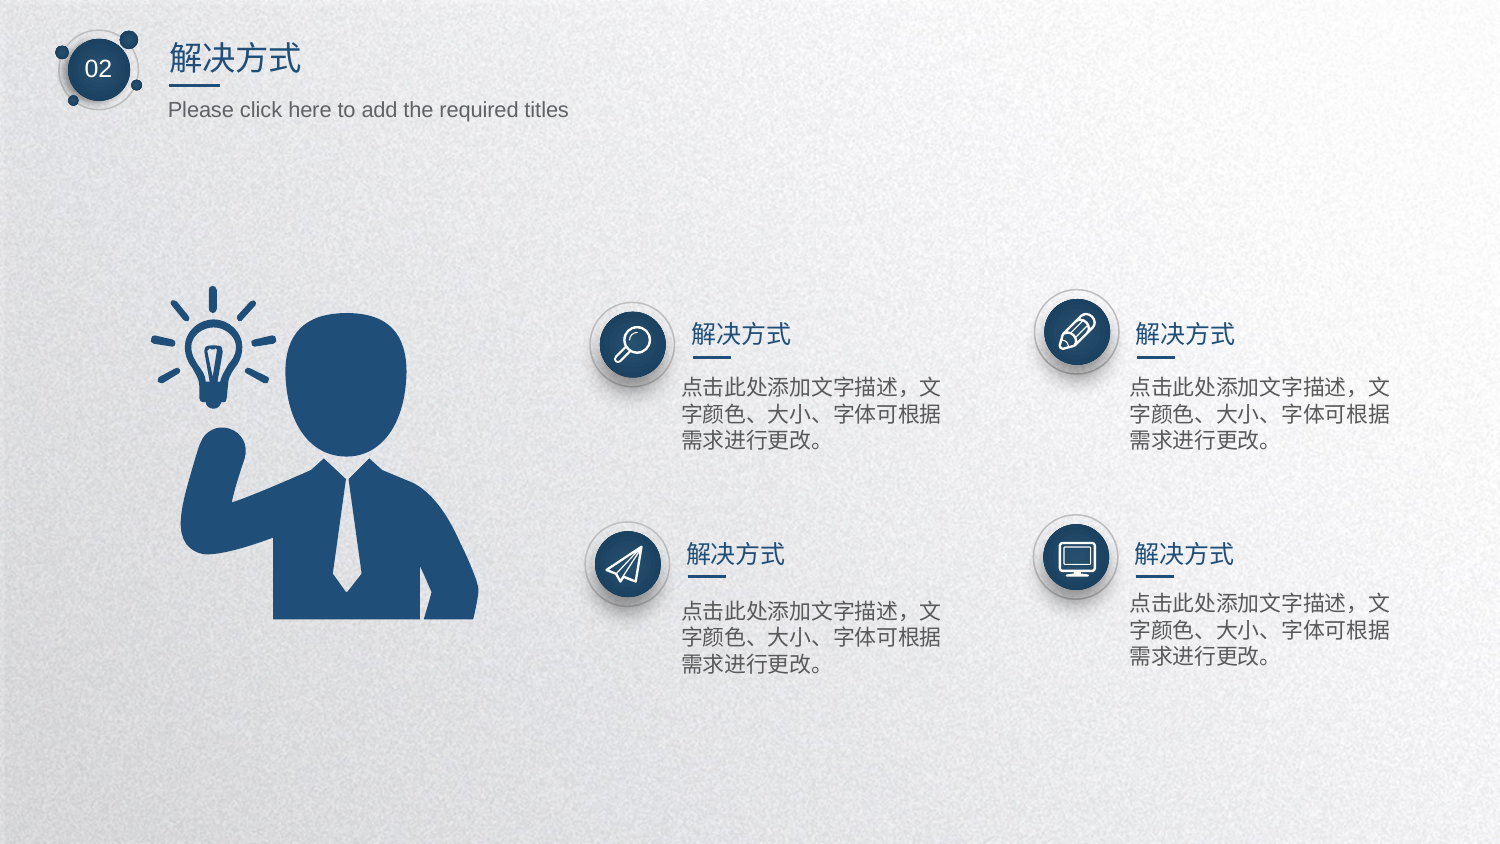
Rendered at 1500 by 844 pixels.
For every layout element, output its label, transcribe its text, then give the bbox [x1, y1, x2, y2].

text_box 解决方式 [1119, 531, 1405, 576]
text_box [184, 319, 243, 409]
text_box [157, 367, 181, 384]
text_box [251, 335, 277, 347]
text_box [589, 302, 675, 387]
text_box 点击此处添加文字描述，文字颜色、大小、字体可根据需求进行更改。 [1114, 366, 1410, 461]
text_box [150, 335, 176, 347]
text_box 解决方式 [671, 531, 957, 576]
text_box Please click here to add the required titles [153, 88, 677, 130]
text_box [285, 313, 407, 457]
text_box 02 [69, 45, 128, 91]
text_box [180, 427, 479, 620]
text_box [585, 521, 670, 607]
text_box 点击此处添加文字描述，文字颜色、大小、字体可根据需求进行更改。 [666, 590, 961, 684]
text_box [244, 367, 270, 384]
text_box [1033, 514, 1118, 600]
text_box 点击此处添加文字描述，文字颜色、大小、字体可根据需求进行更改。 [1114, 582, 1410, 677]
text_box 解决方式 [154, 30, 318, 85]
text_box 解决方式 [1120, 311, 1406, 357]
text_box [236, 300, 257, 322]
text_box 解决方式 [676, 311, 961, 357]
text_box 点击此处添加文字描述，文字颜色、大小、字体可根据需求进行更改。 [666, 366, 961, 461]
picture [0, 0, 1500, 844]
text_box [1034, 289, 1119, 375]
text_box [208, 285, 217, 314]
text_box [170, 300, 190, 322]
